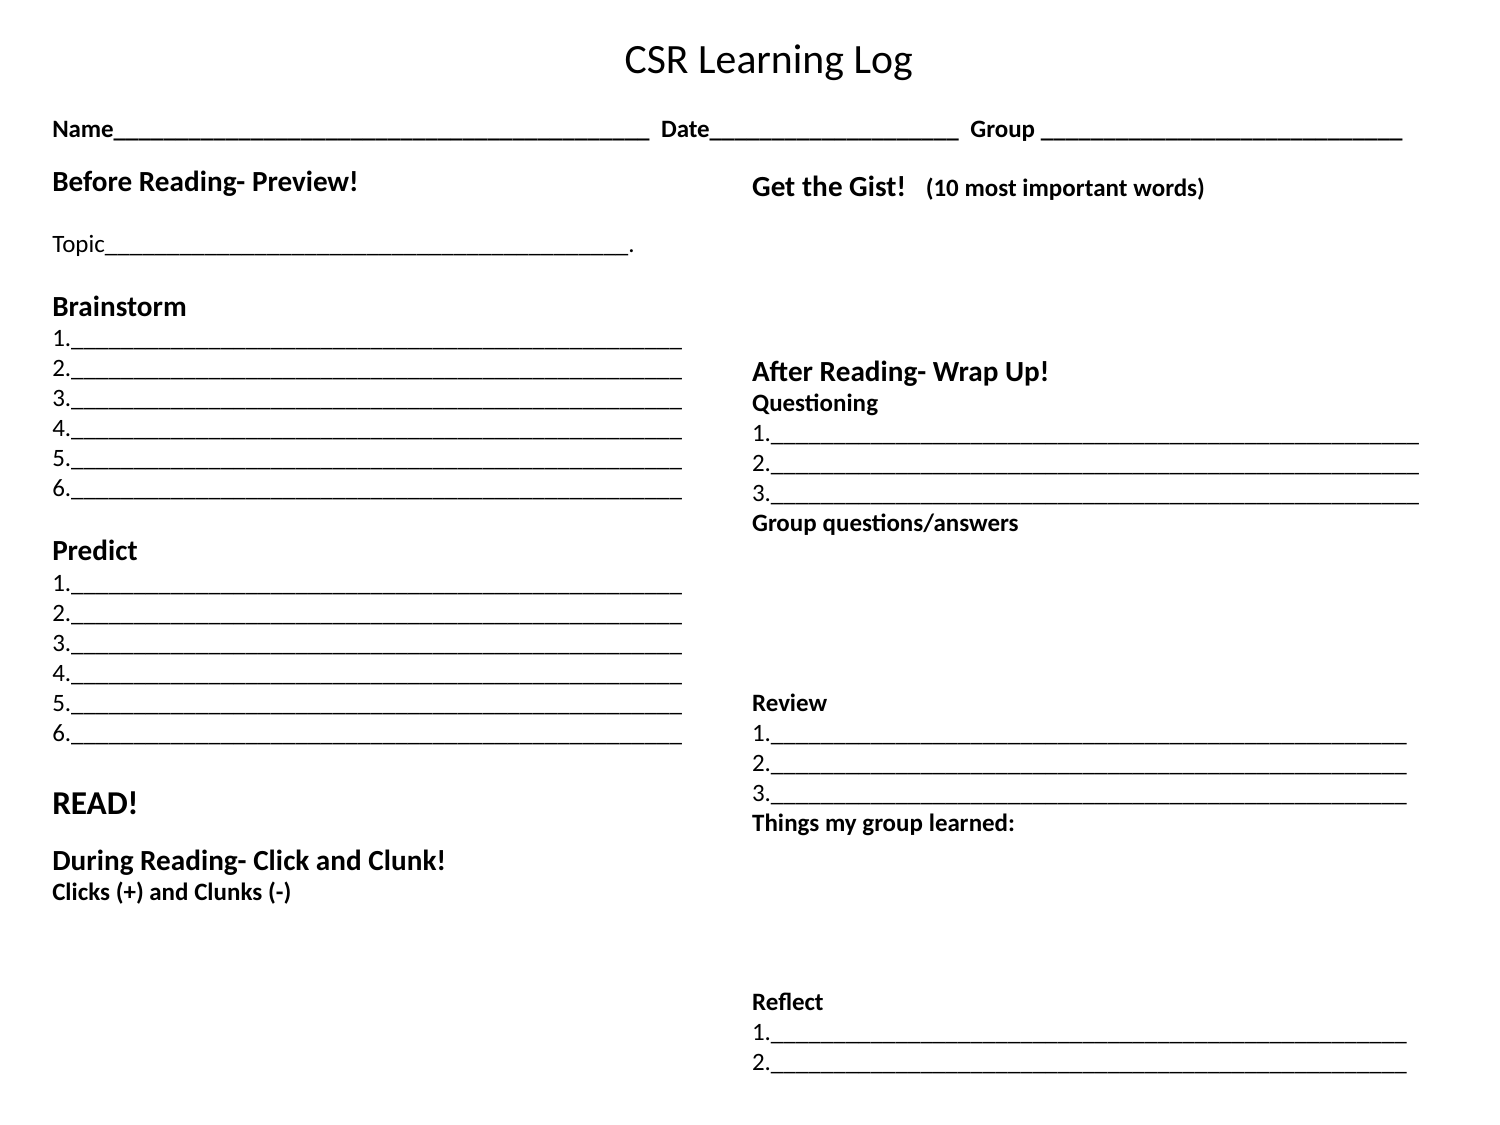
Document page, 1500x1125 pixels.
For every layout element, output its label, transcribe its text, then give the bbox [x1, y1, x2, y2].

text_box Get the Gist! (10 most important words) After Reading- Wrap Up! Questioning 1.____________________________________________________ 2.____________________________________________________ 3.____________________________________________________ Group questions/answers Review 1.___________________________________________________ 2.___________________________________________________ 3.___________________________________________________ Things my group learned: Reflect 1.___________________________________________________ 2.___________________________________________________ [737, 50, 1500, 1125]
text_box CSR Learning Log Name___________________________________________ Date____________________ Group _____________________________ Before Reading- Preview! Topic__________________________________________. Brainstorm 1._________________________________________________ 2._________________________________________________ 3._________________________________________________ 4._________________________________________________ 5._________________________________________________ 6._________________________________________________ Predict 1._________________________________________________ 2._________________________________________________ 3._________________________________________________ 4._________________________________________________ 5._________________________________________________ 6._________________________________________________ READ! During Reading- Click and Clunk! Clicks (+) and Clunks (-) [37, 24, 1500, 974]
